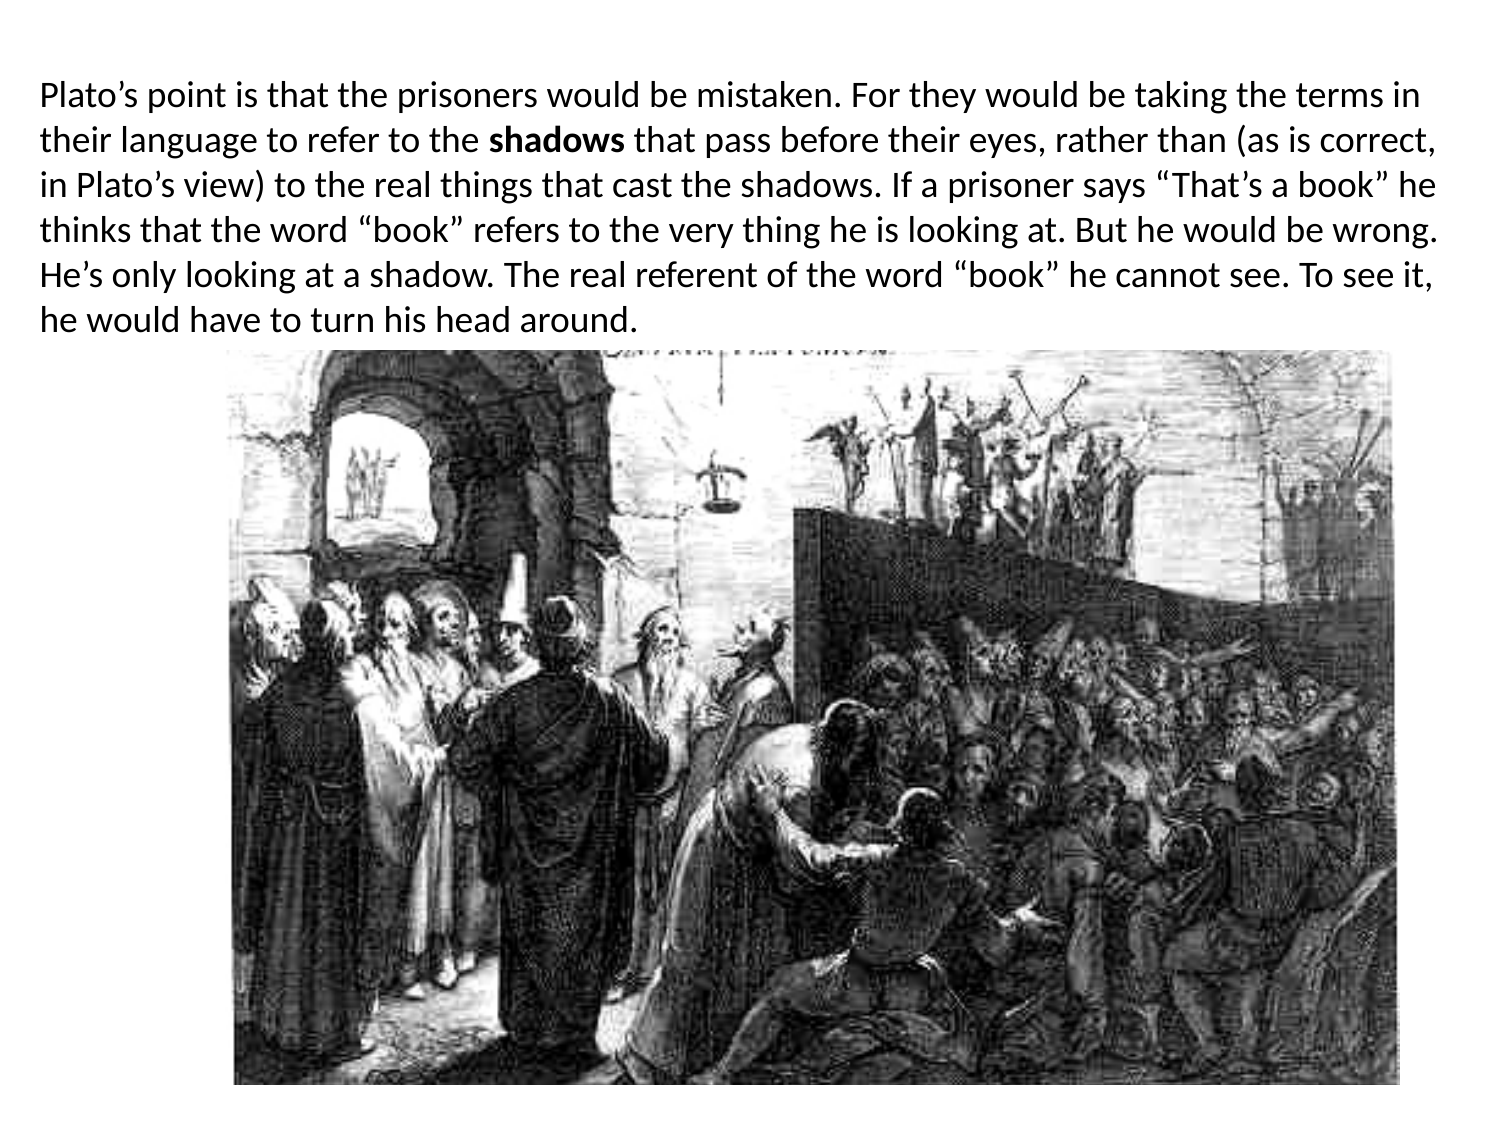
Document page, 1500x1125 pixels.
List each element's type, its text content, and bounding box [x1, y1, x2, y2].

text_box Plato’s point is that the prisoners would be mistaken. For they would be taking the terms in their language to refer to the shadows that pass before their eyes, rather than (as is correct, in Plato’s view) to the real things that cast the shadows. If a prisoner says “That’s a book” he thinks that the word “book” refers to the very thing he is looking at. But he would be wrong. He’s only looking at a shadow. The real referent of the word “book” he cannot see. To see it, he would have to turn his head around. [24, 62, 1463, 411]
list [224, 349, 1401, 1085]
